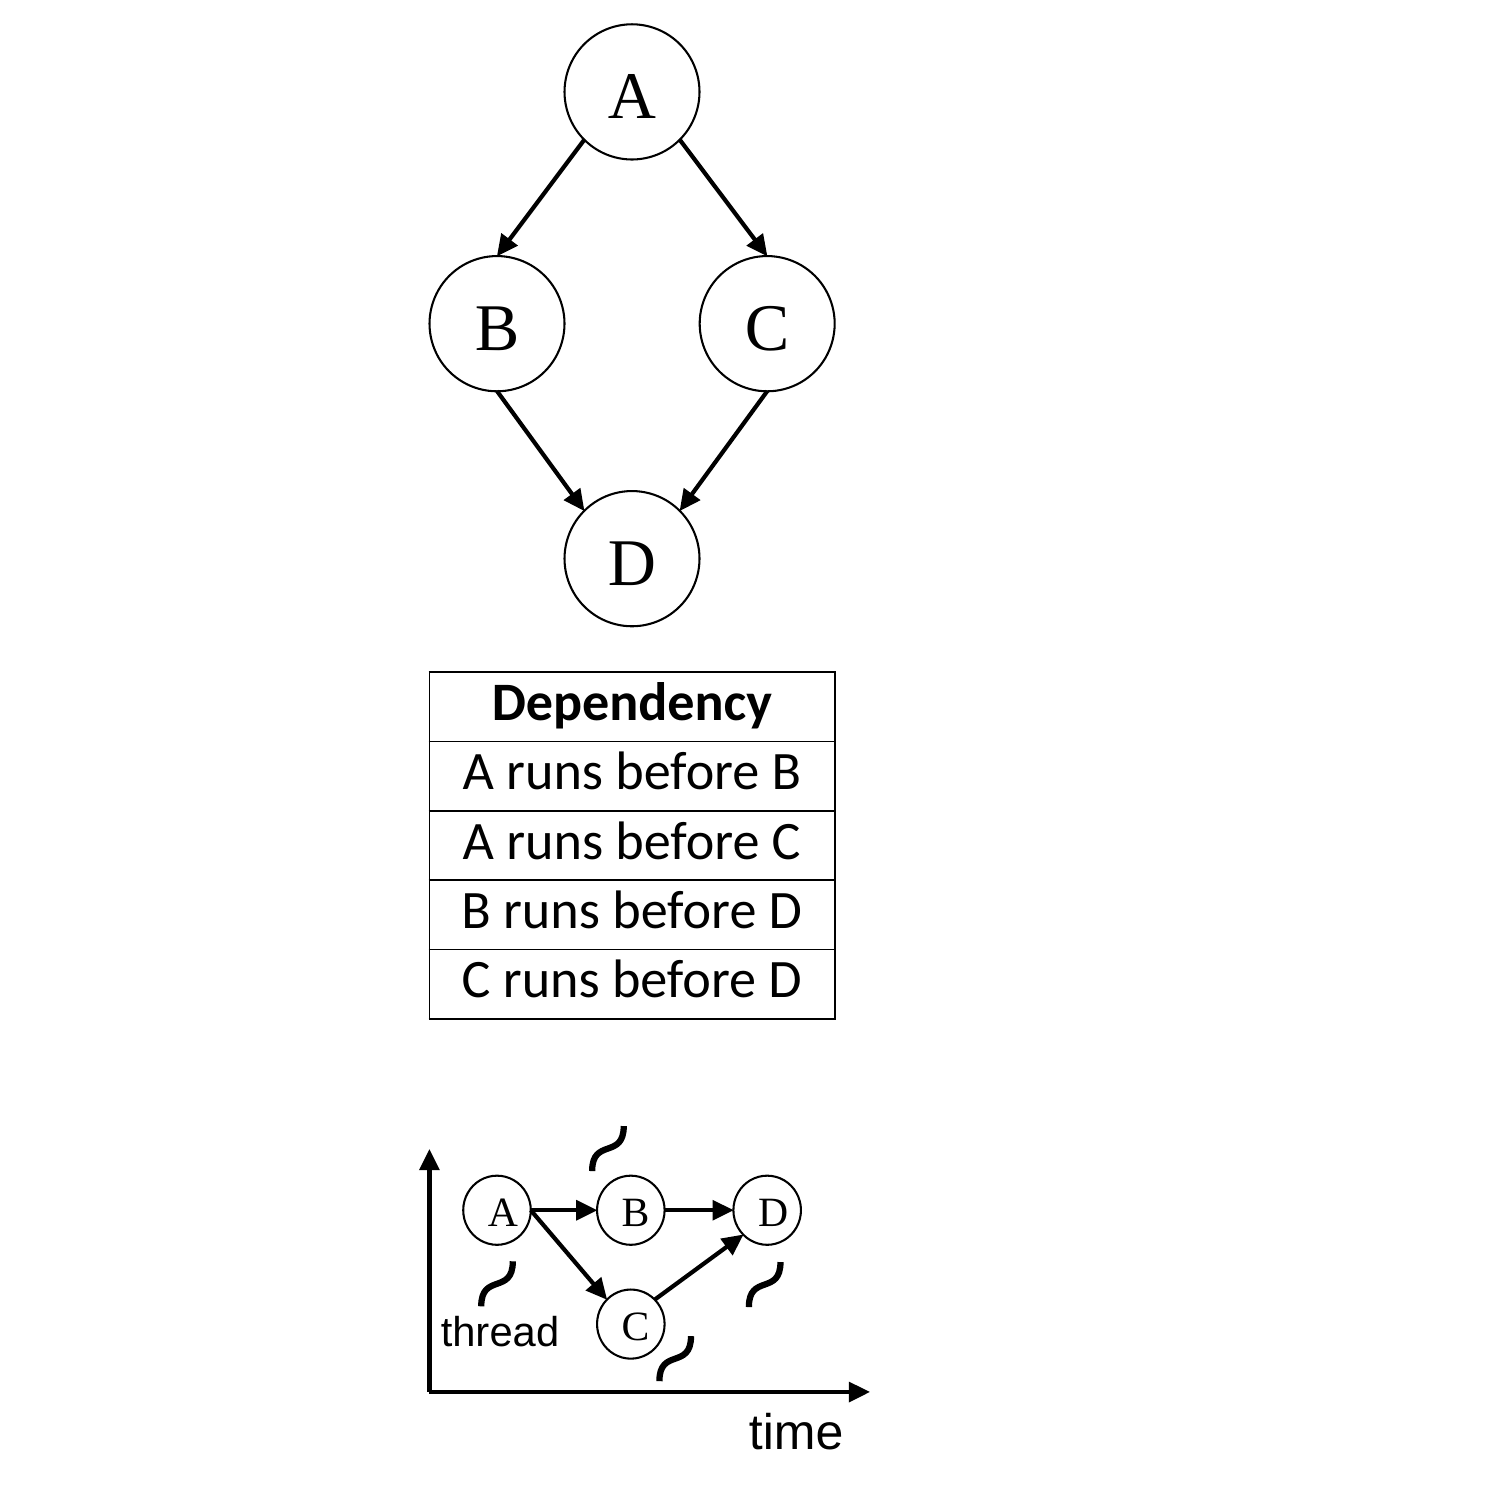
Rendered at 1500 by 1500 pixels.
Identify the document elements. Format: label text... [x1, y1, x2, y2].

table_cell A runs before B [430, 742, 834, 810]
table_cell B runs before D [430, 881, 834, 949]
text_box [530, 1210, 607, 1300]
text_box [585, 1132, 631, 1165]
table_cell C runs before D [430, 950, 834, 1018]
text_box A [563, 23, 701, 161]
text_box A [462, 1174, 532, 1246]
text_box B [428, 255, 566, 393]
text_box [474, 1267, 520, 1300]
text_box C [596, 1288, 666, 1360]
text_box B [596, 1174, 666, 1246]
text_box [496, 391, 585, 511]
table_cell A runs before C [430, 812, 834, 879]
table_header Dependency [430, 673, 834, 741]
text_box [652, 1342, 698, 1375]
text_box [679, 391, 768, 511]
text_box thread [430, 1297, 575, 1363]
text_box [679, 139, 768, 257]
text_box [742, 1268, 788, 1301]
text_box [654, 1234, 744, 1300]
text_box D [732, 1174, 803, 1246]
text_box C [698, 255, 836, 393]
text_box D [563, 490, 701, 628]
text_box time [734, 1393, 859, 1467]
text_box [496, 139, 585, 257]
